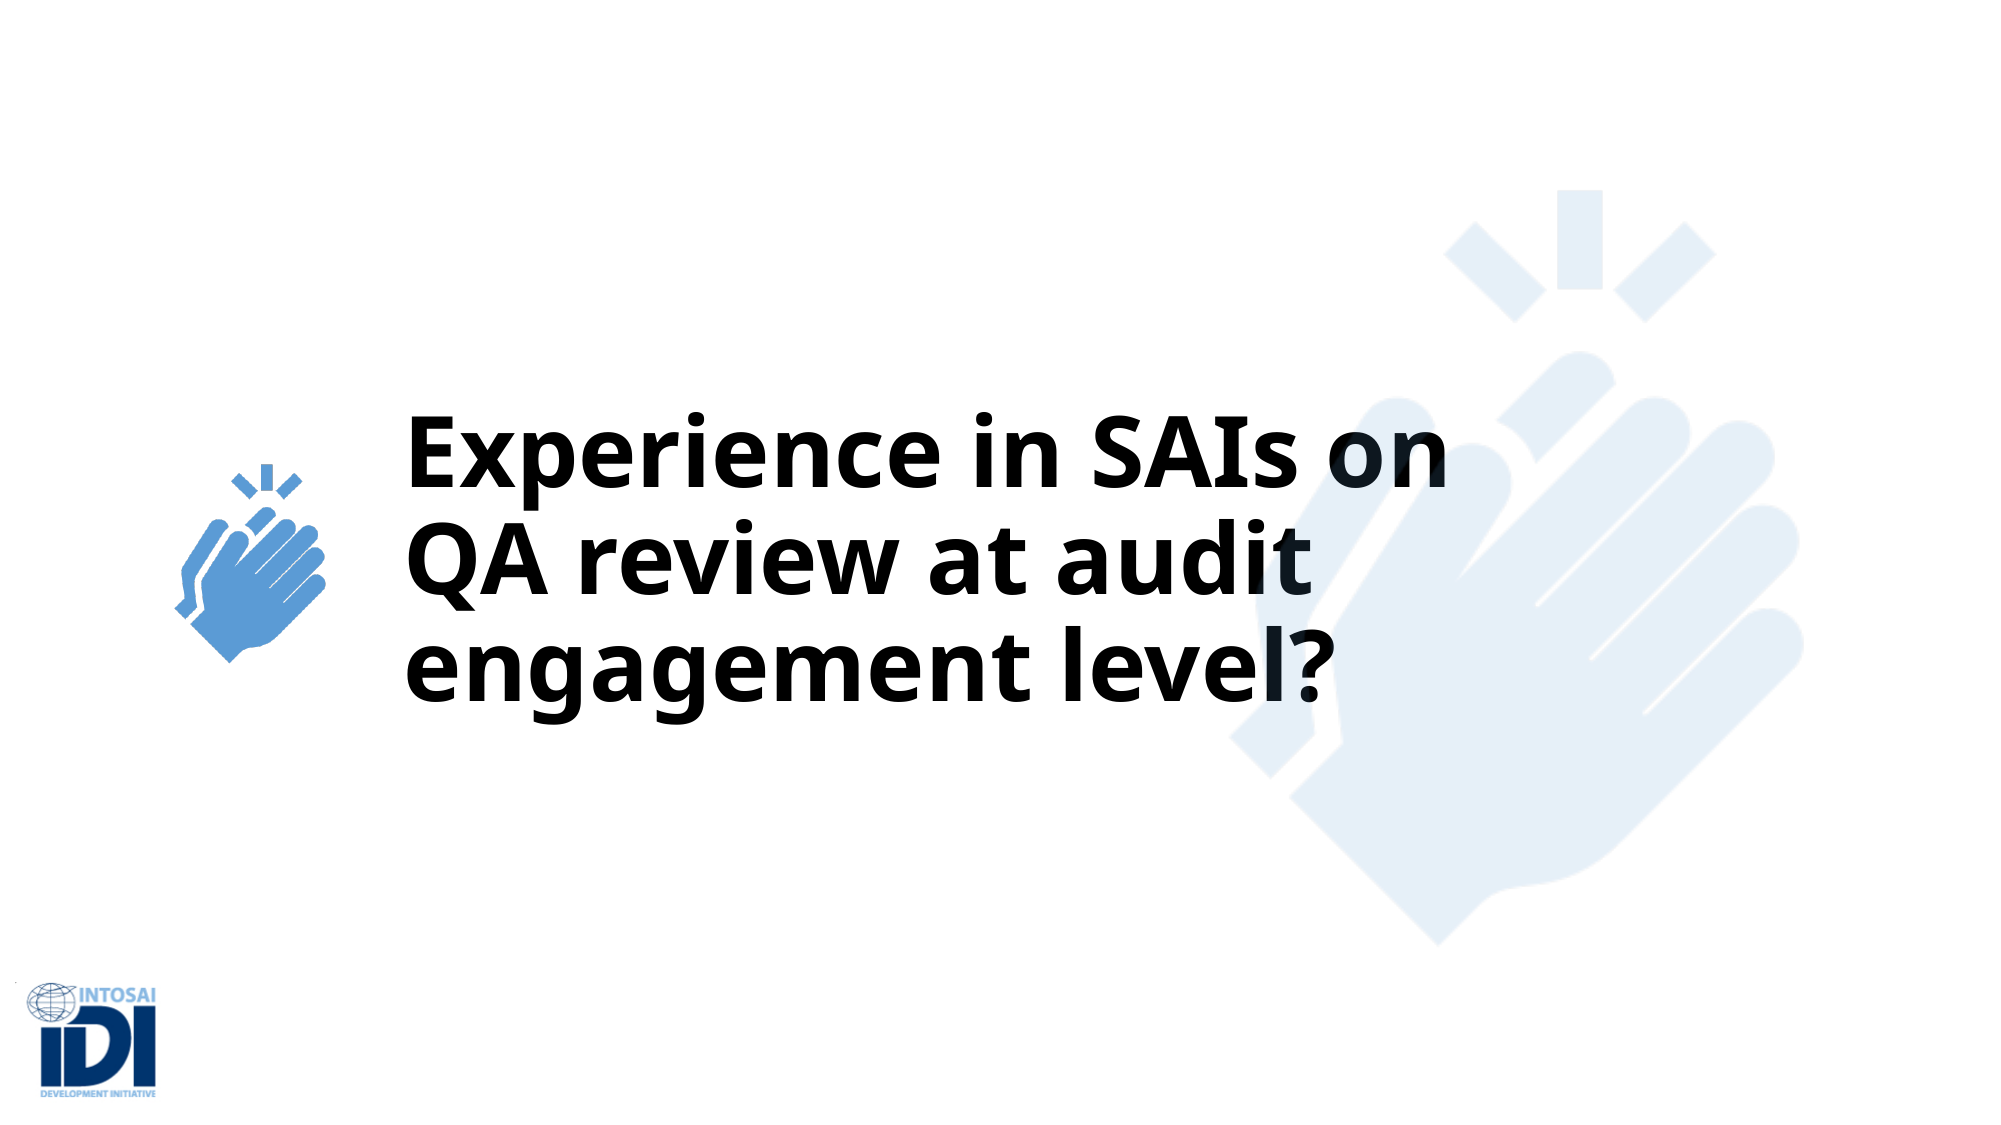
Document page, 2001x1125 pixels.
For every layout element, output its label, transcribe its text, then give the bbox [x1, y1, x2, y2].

picture [15, 982, 185, 1103]
picture [1089, 133, 1947, 992]
picture [137, 449, 363, 675]
title Experience in SAIs on QA review at audit engagement level? [388, 358, 1089, 767]
